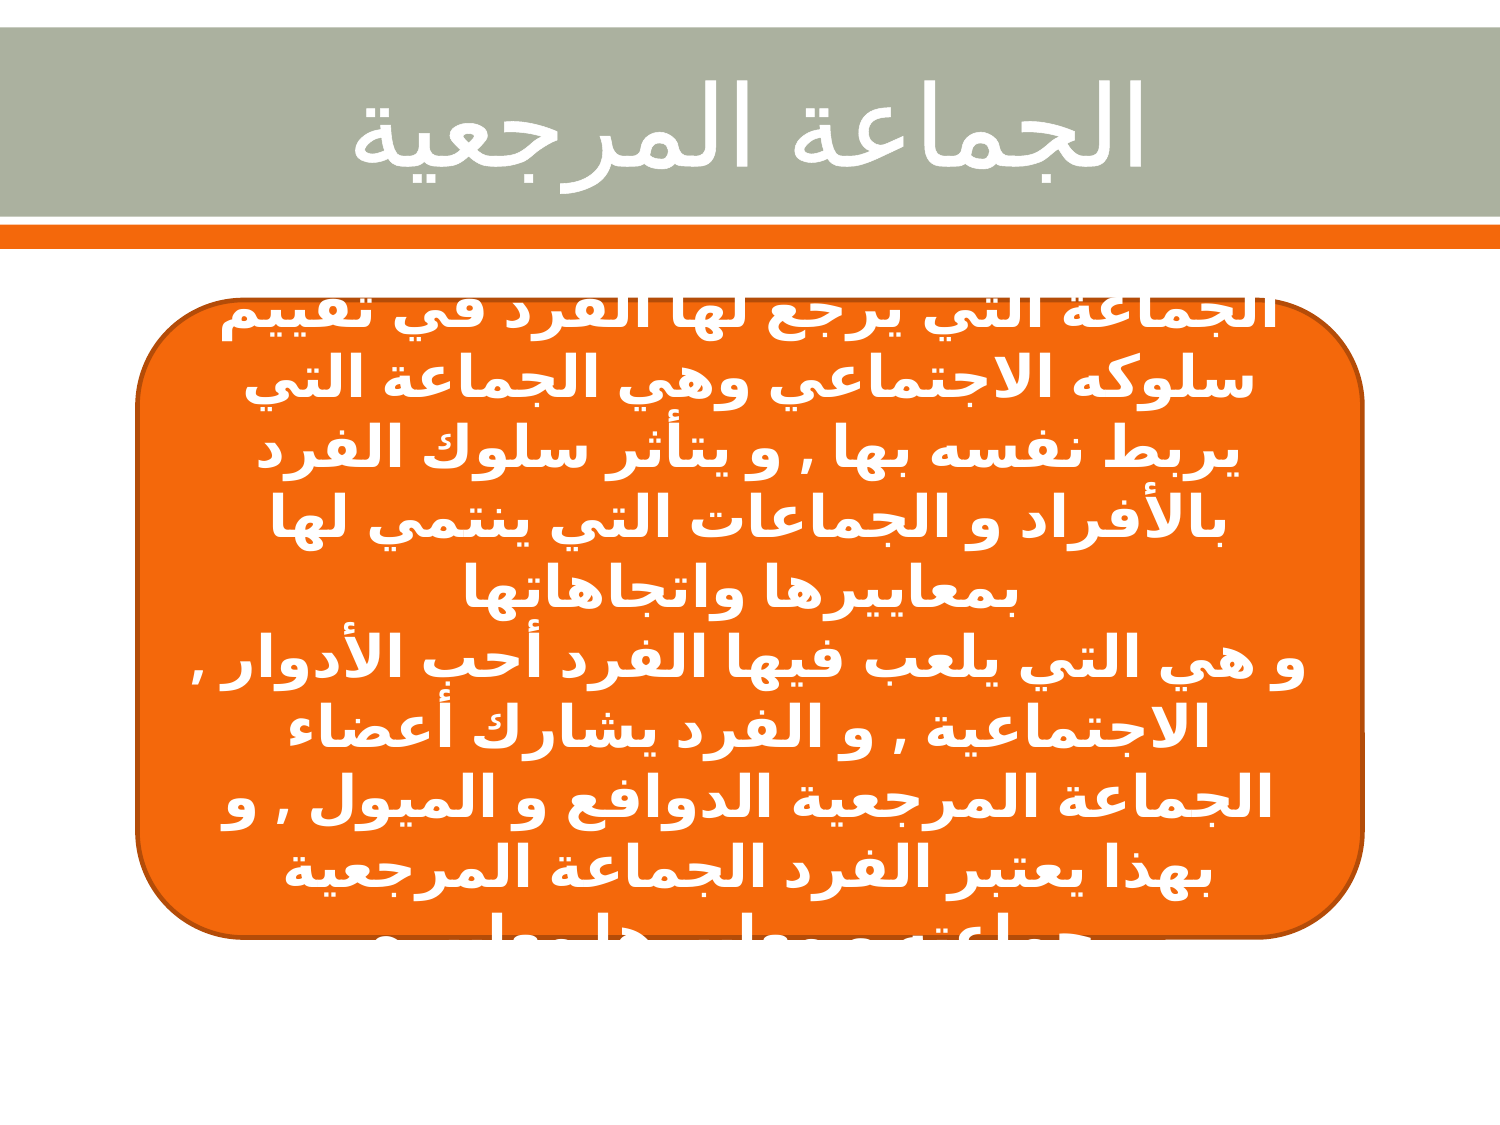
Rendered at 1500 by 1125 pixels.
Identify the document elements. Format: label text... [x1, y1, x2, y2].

text_box الجماعة التي يرجع لها الفرد في تقييم سلوكه الاجتماعي وهي الجماعة التي يربط نفسه بها , و يتأثر سلوك الفرد بالأفراد و الجماعات التي ينتمي لها بمعاييرها واتجاهاتها , و هي التي يلعب فيها الفرد أحب الأدوار الاجتماعية , و الفرد يشارك أعضاء الجماعة المرجعية الدوافع و الميول , و بهذا يعتبر الفرد الجماعة المرجعية جماعته و معاييرها معاييره . [135, 297, 1365, 940]
title الجماعة المرجعية [75, 29, 1425, 213]
